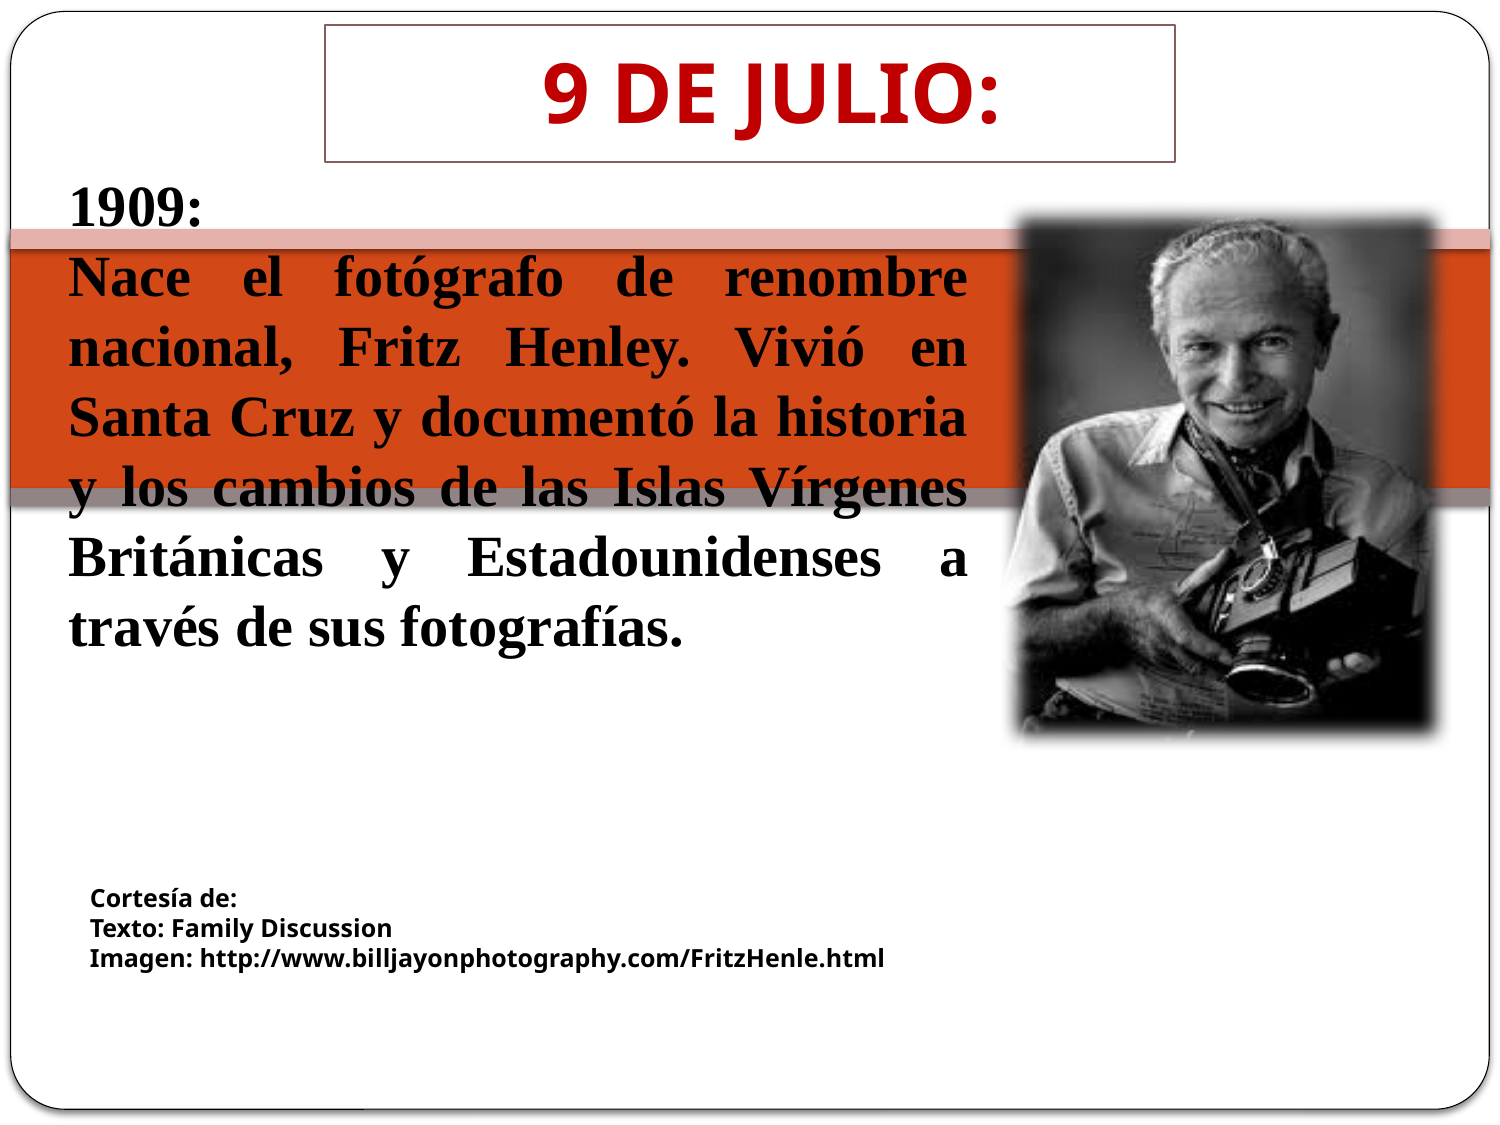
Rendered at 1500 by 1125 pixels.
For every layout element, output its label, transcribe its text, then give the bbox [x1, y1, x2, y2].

title 9 DE JULIO: [324, 24, 1176, 163]
text_box 1909: Nace el fotógrafo de renombre nacional, Fritz Henley. Vivió en Santa Cruz y documentó la historia y los cambios de las Islas Vírgenes Británicas y Estadounidenses a través de sus fotografías. [62, 162, 975, 725]
text_box Cortesía de: Texto: Family Discussion Imagen: http://www.billjayonphotography.com/FritzHenle.html [74, 875, 1363, 980]
picture [999, 199, 1454, 753]
